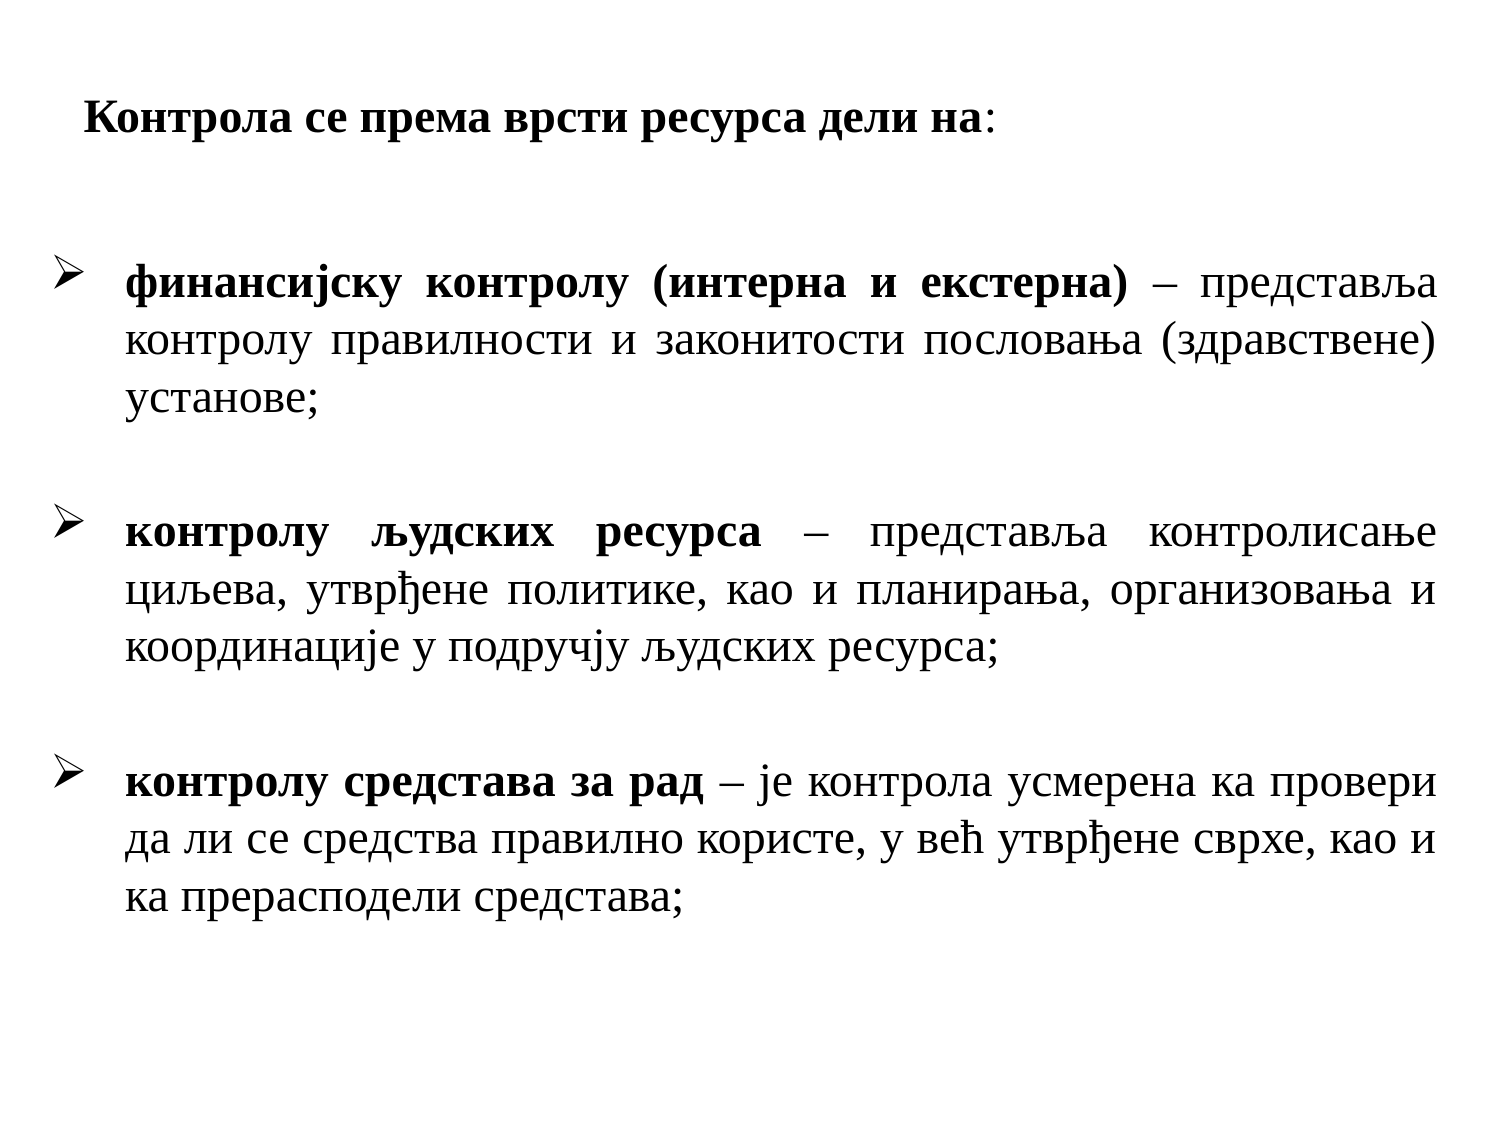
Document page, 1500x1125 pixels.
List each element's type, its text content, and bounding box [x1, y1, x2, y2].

list Контрола се према врсти ресурса дели на: финансијску контролу (интерна и екстерна) – представља контролу правилности и законитости пословања (здравствене) установе; кoнтролу људских ресурса – представља контролисање циљева, утврђене политике, као и планирања, организовања и координације у подручју људских ресурса; контролу средстава за рад – је контрола усмерена ка провери да ли се средства правилно користе, у већ утврђене сврхе, као и ка прерасподели средстава; [35, 58, 1454, 1059]
